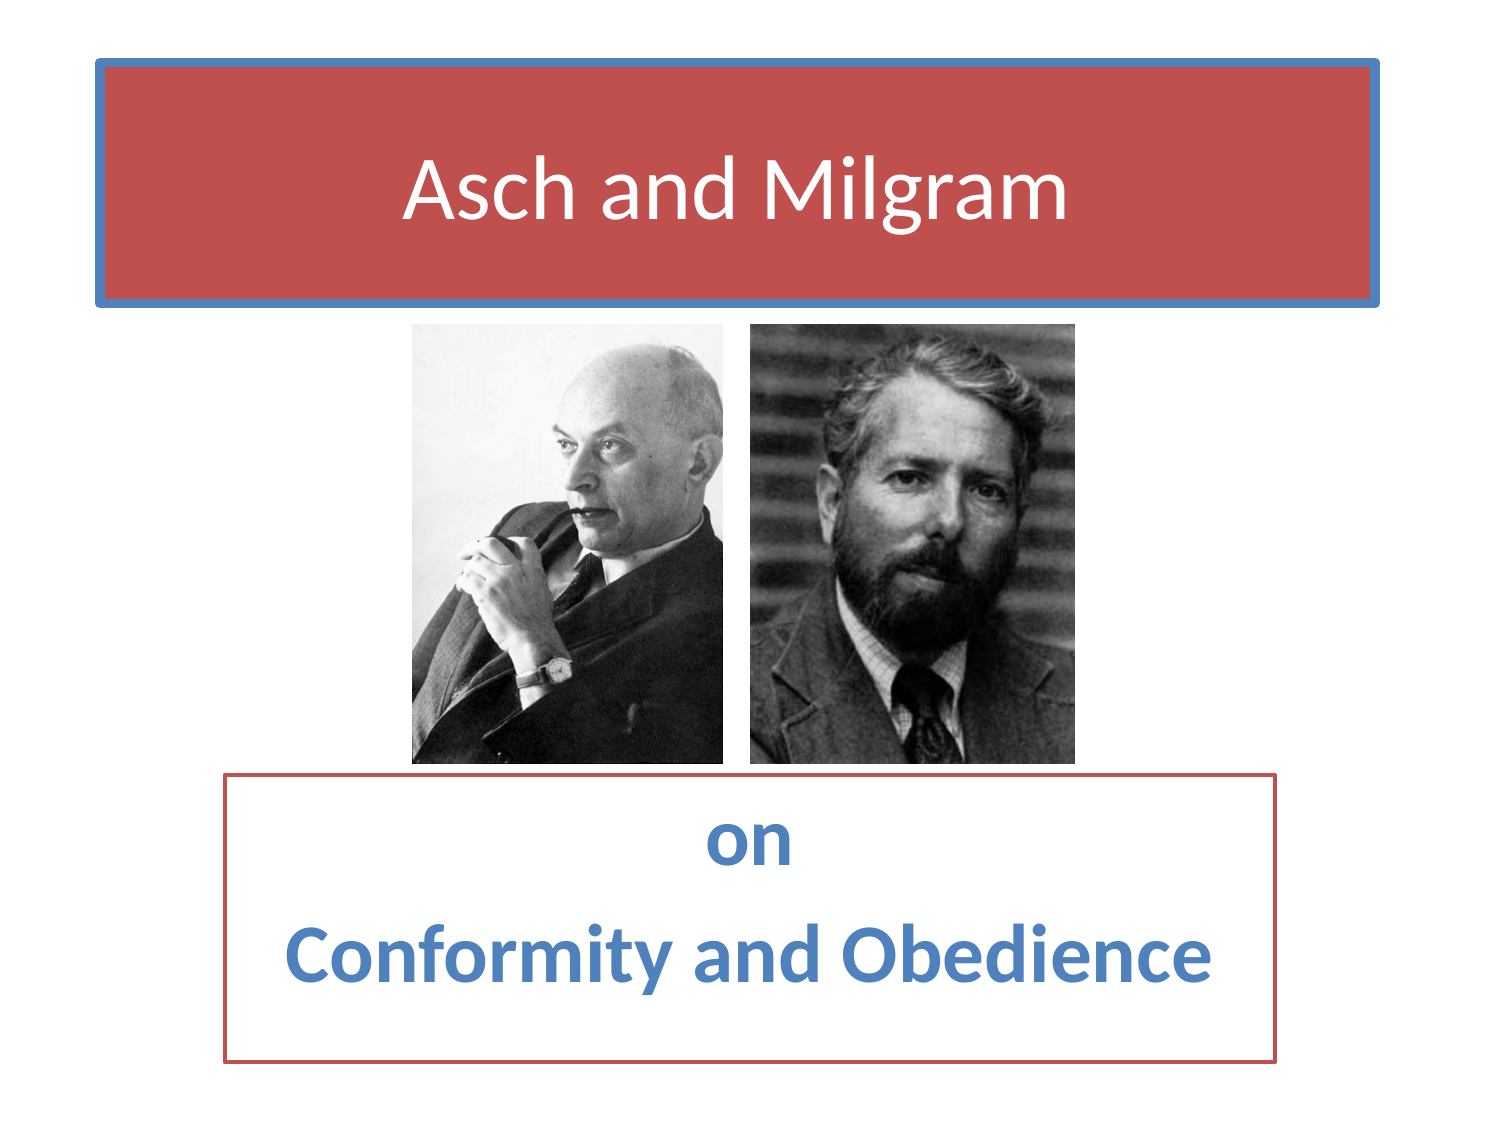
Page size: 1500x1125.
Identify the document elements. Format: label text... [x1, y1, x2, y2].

title Asch and Milgram [98, 60, 1377, 306]
subtitle on Conformity and Obedience [223, 773, 1277, 1064]
picture [749, 324, 1076, 765]
picture [412, 324, 723, 765]
